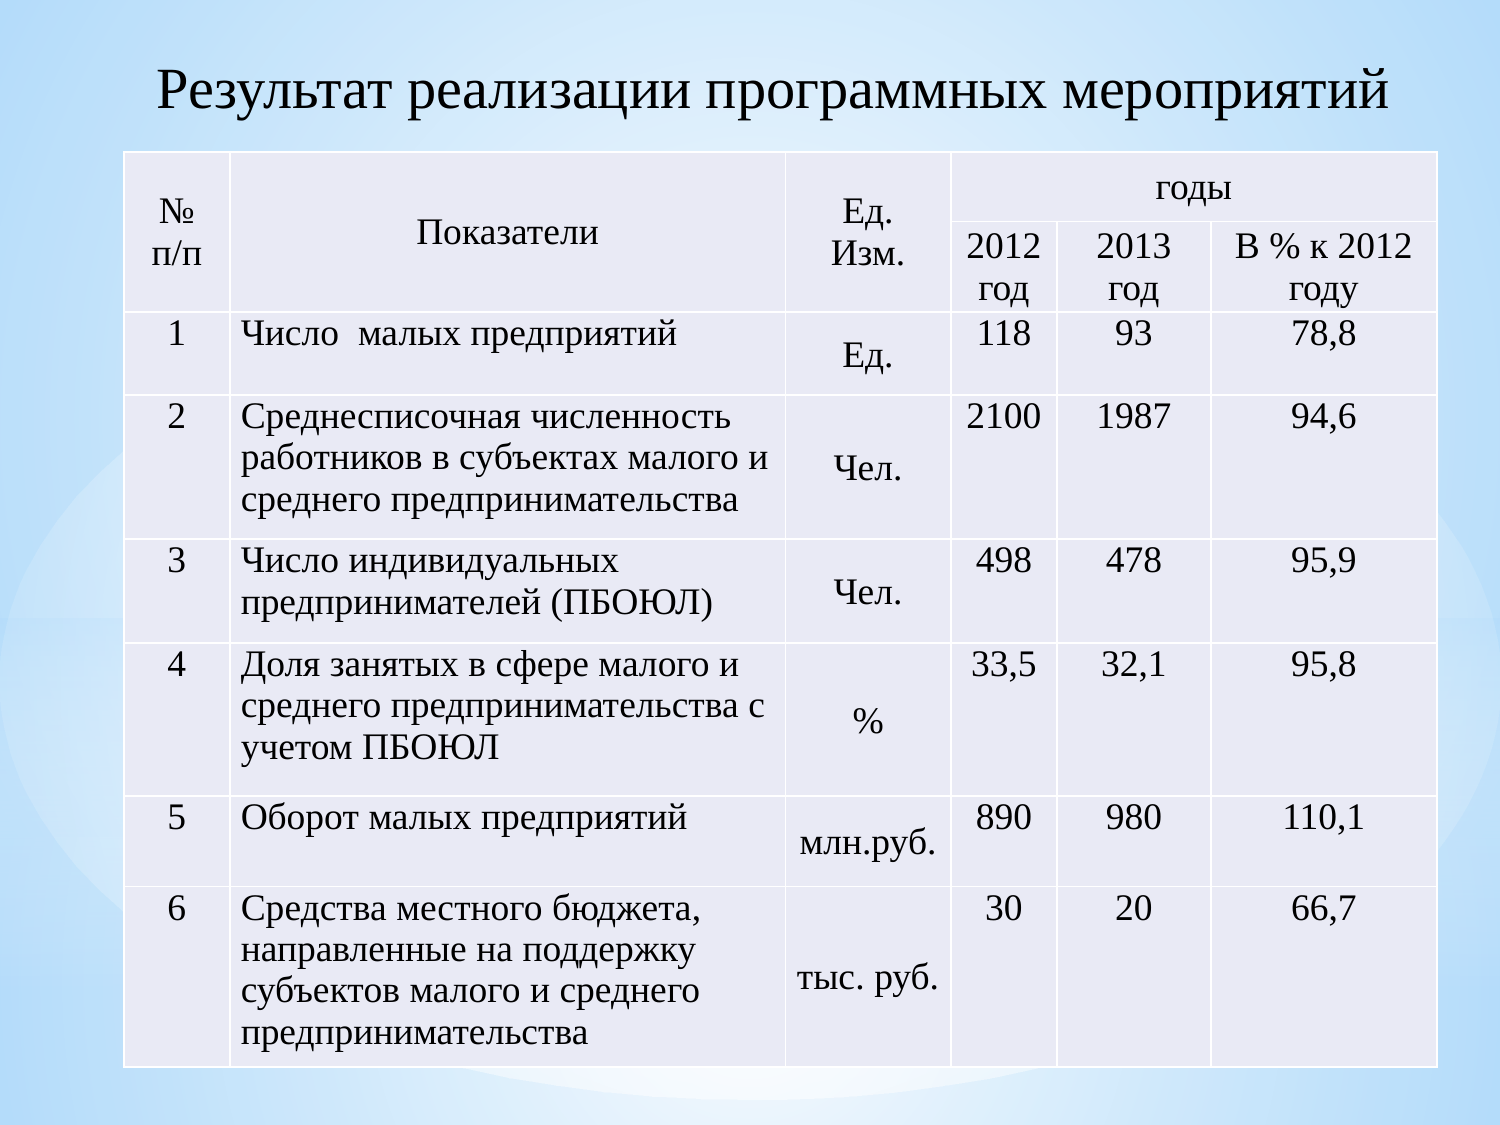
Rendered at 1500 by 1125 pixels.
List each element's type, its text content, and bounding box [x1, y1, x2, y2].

table_cell 1 [125, 313, 229, 394]
table_cell 30 [952, 887, 1056, 1066]
table_cell Доля занятых в сфере малого и среднего предпринимательства с учетом ПБОЮЛ [231, 644, 785, 795]
table_cell 78,8 [1212, 313, 1436, 394]
table_cell 6 [125, 887, 229, 1066]
table_cell Чел. [786, 540, 950, 642]
table_cell 118 [952, 313, 1056, 394]
table_cell 478 [1058, 540, 1210, 642]
table_cell % [786, 644, 950, 795]
text_box Результат реализации программных мероприятий [112, 42, 1435, 128]
table_cell Среднесписочная численность работников в субъектах малого и среднего предпринимательства [231, 396, 785, 538]
table_cell Оборот малых предприятий [231, 797, 785, 886]
table_cell 110,1 [1212, 797, 1436, 886]
table_header Показатели [231, 153, 785, 311]
table_cell 94,6 [1212, 396, 1436, 538]
table_cell млн.руб. [786, 797, 950, 886]
table_cell 32,1 [1058, 644, 1210, 795]
table_cell 20 [1058, 887, 1210, 1066]
table_header № п/п [125, 153, 229, 311]
table_cell Средства местного бюджета, направленные на поддержку субъектов малого и среднего предпринимательства [231, 887, 785, 1066]
table_cell 4 [125, 644, 229, 795]
table_cell 95,9 [1212, 540, 1436, 642]
table_cell Число малых предприятий [231, 313, 785, 394]
table_cell Чел. [786, 396, 950, 538]
table_cell 498 [952, 540, 1056, 642]
table_cell 93 [1058, 313, 1210, 394]
table_header Ед. Изм. [786, 153, 950, 311]
table_cell 2 [125, 396, 229, 538]
table_cell 33,5 [952, 644, 1056, 795]
table_cell 890 [952, 797, 1056, 886]
table_cell 66,7 [1212, 887, 1436, 1066]
table_cell 2100 [952, 396, 1056, 538]
table_cell Число индивидуальных предпринимателей (ПБОЮЛ) [231, 540, 785, 642]
table_cell 2012 год [952, 222, 1056, 311]
table_cell 95,8 [1212, 644, 1436, 795]
table_cell 1987 [1058, 396, 1210, 538]
table_header годы [952, 153, 1436, 221]
table_cell 3 [125, 540, 229, 642]
table_cell 5 [125, 797, 229, 886]
table_cell 980 [1058, 797, 1210, 886]
table_cell тыс. руб. [786, 887, 950, 1066]
table_cell В % к 2012 году [1212, 222, 1436, 311]
table_cell Ед. [786, 313, 950, 394]
table_cell 2013 год [1058, 222, 1210, 311]
